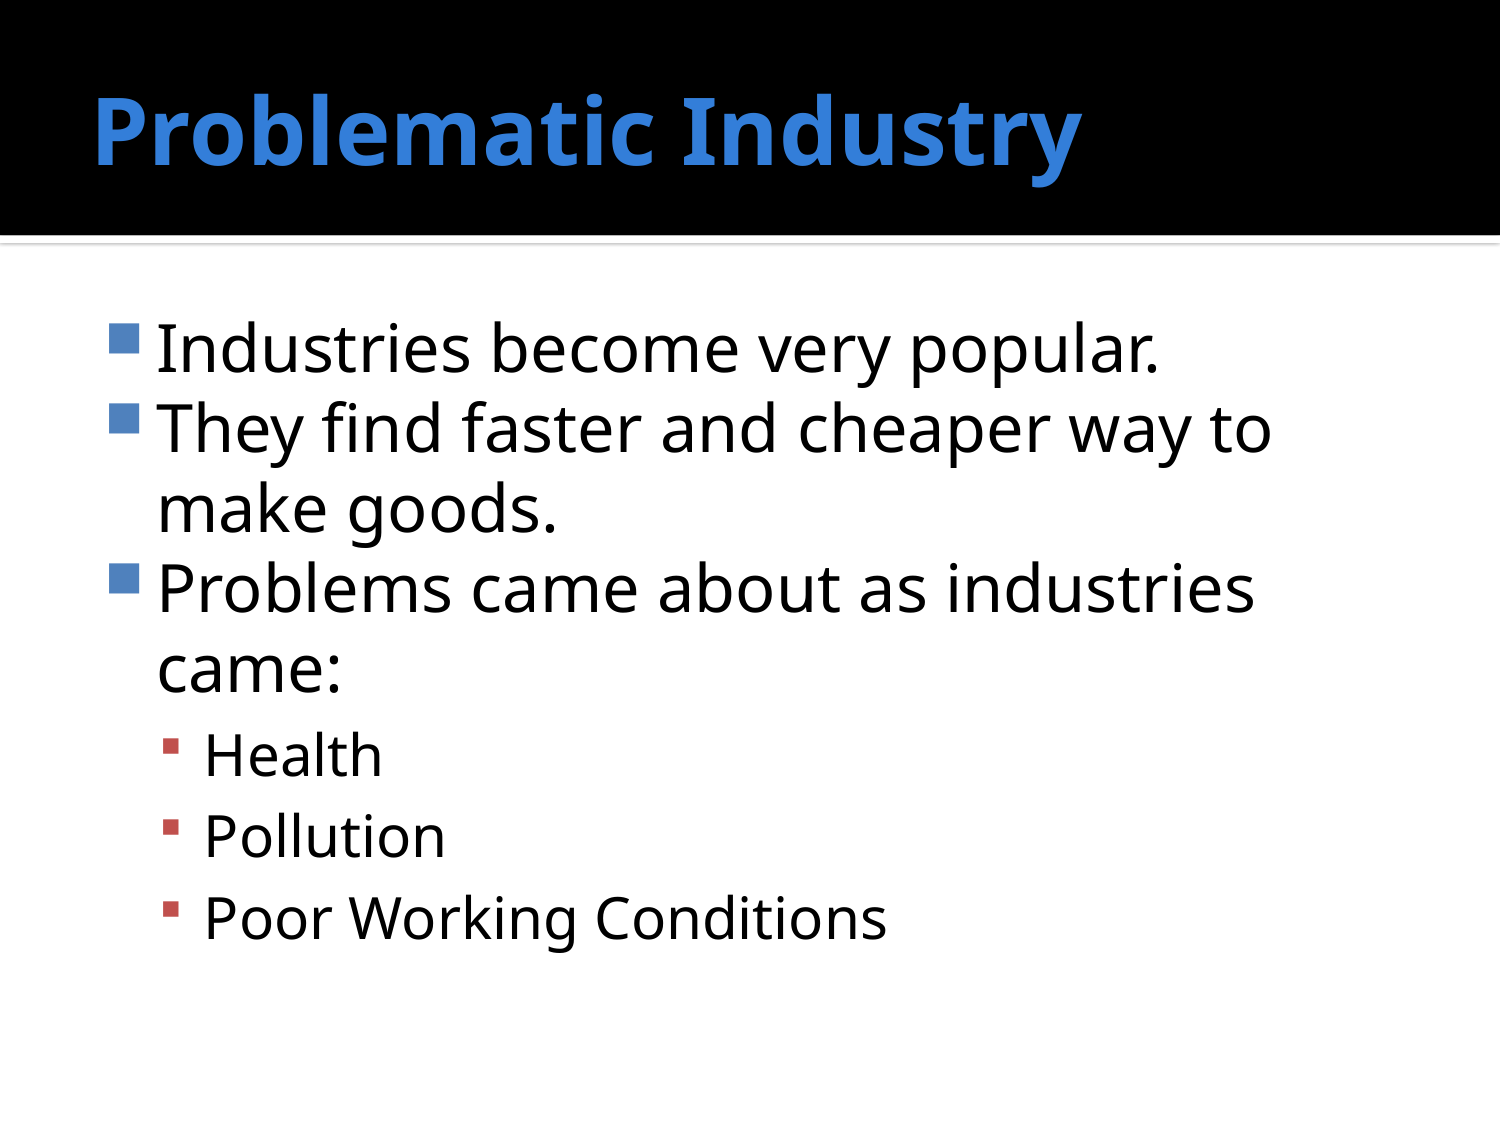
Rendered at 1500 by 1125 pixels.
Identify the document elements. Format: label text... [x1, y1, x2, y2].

title Problematic Industry [75, 25, 1425, 231]
list Industries become very popular. They find faster and cheaper way to make goods. Problems came about as industries came: Health Pollution Poor Working Conditions [75, 291, 1425, 1050]
